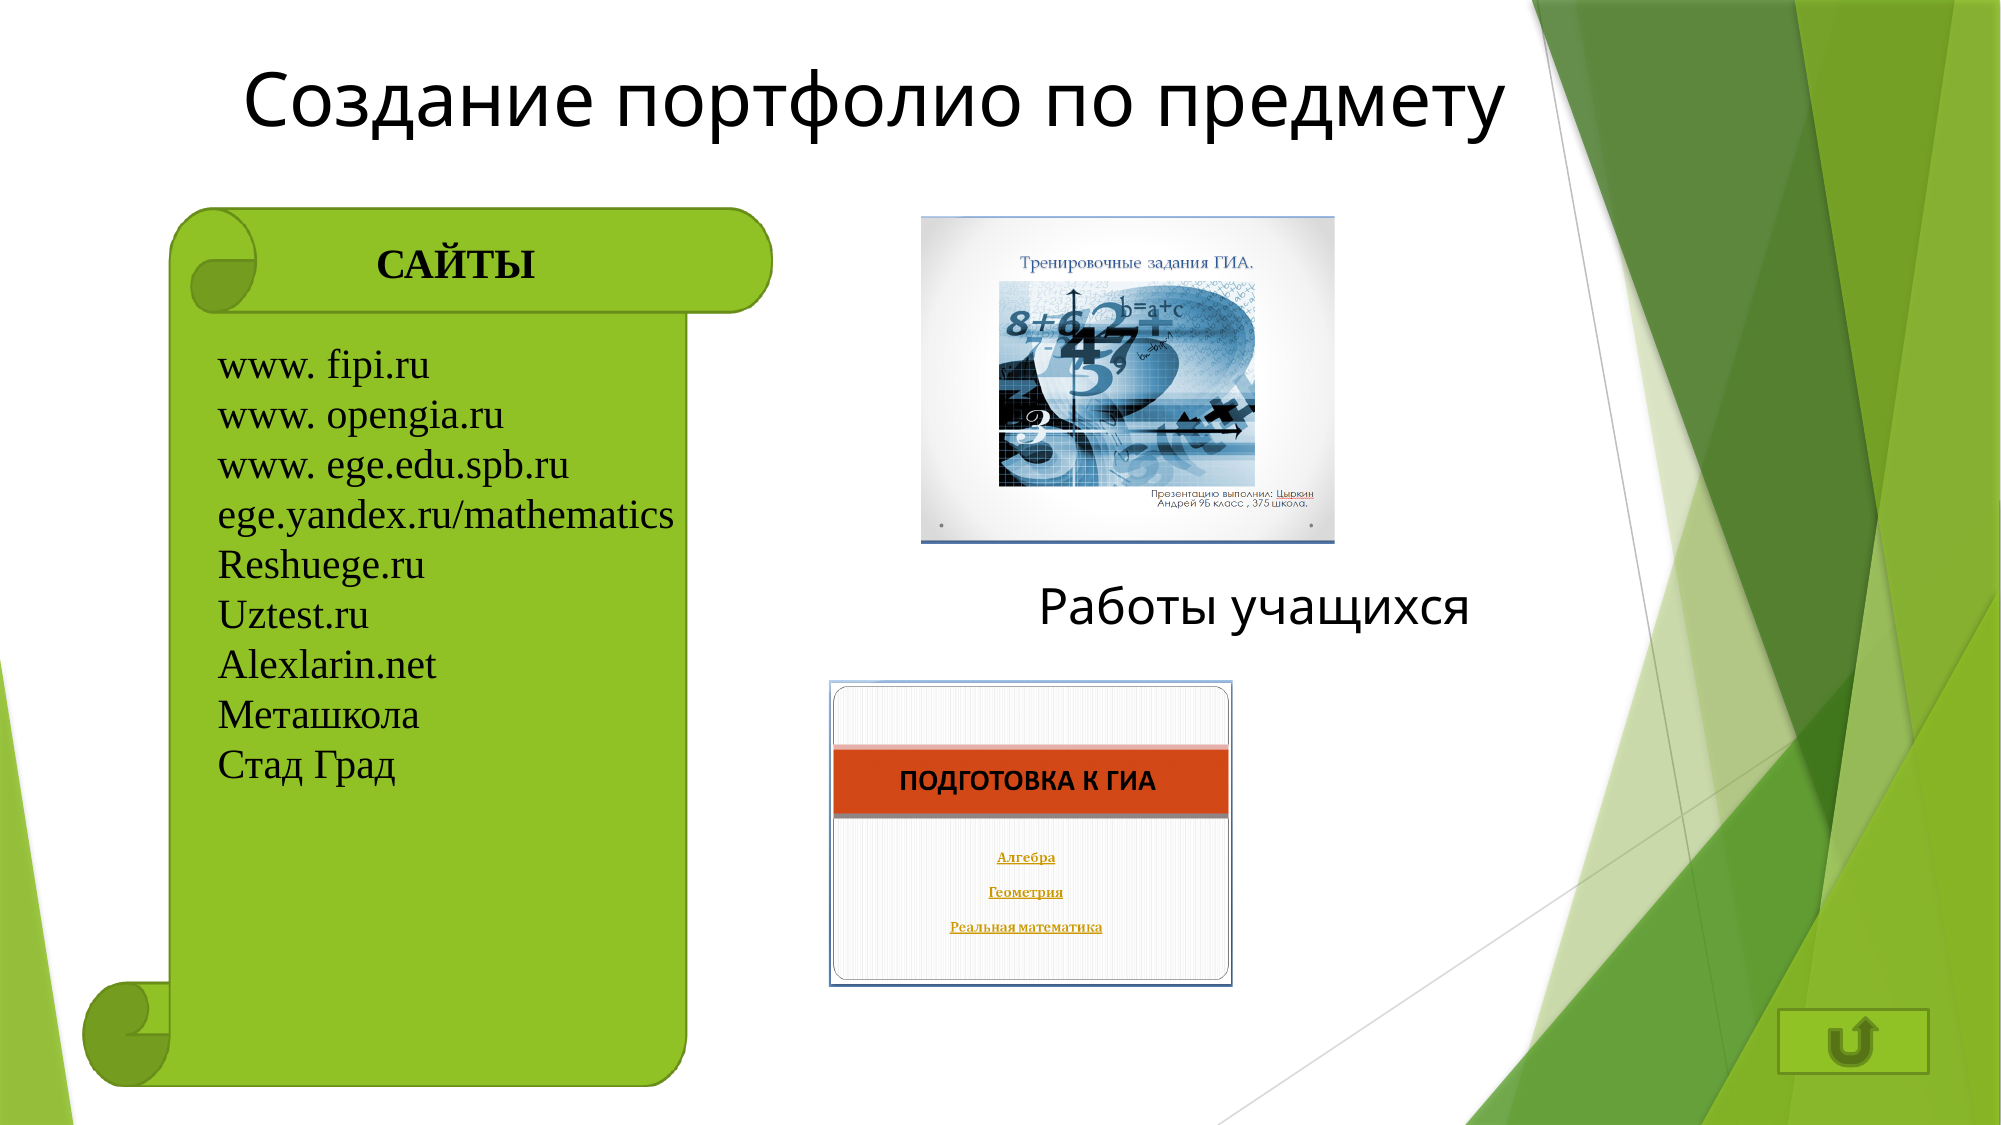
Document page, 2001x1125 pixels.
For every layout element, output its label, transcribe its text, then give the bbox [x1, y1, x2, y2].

title Создание портфолио по предмету [169, 43, 1580, 160]
picture [828, 679, 1234, 988]
picture [920, 215, 1336, 544]
text_box [1777, 1008, 1930, 1075]
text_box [82, 207, 774, 1087]
text_box Работы учащихся [1023, 566, 1516, 642]
